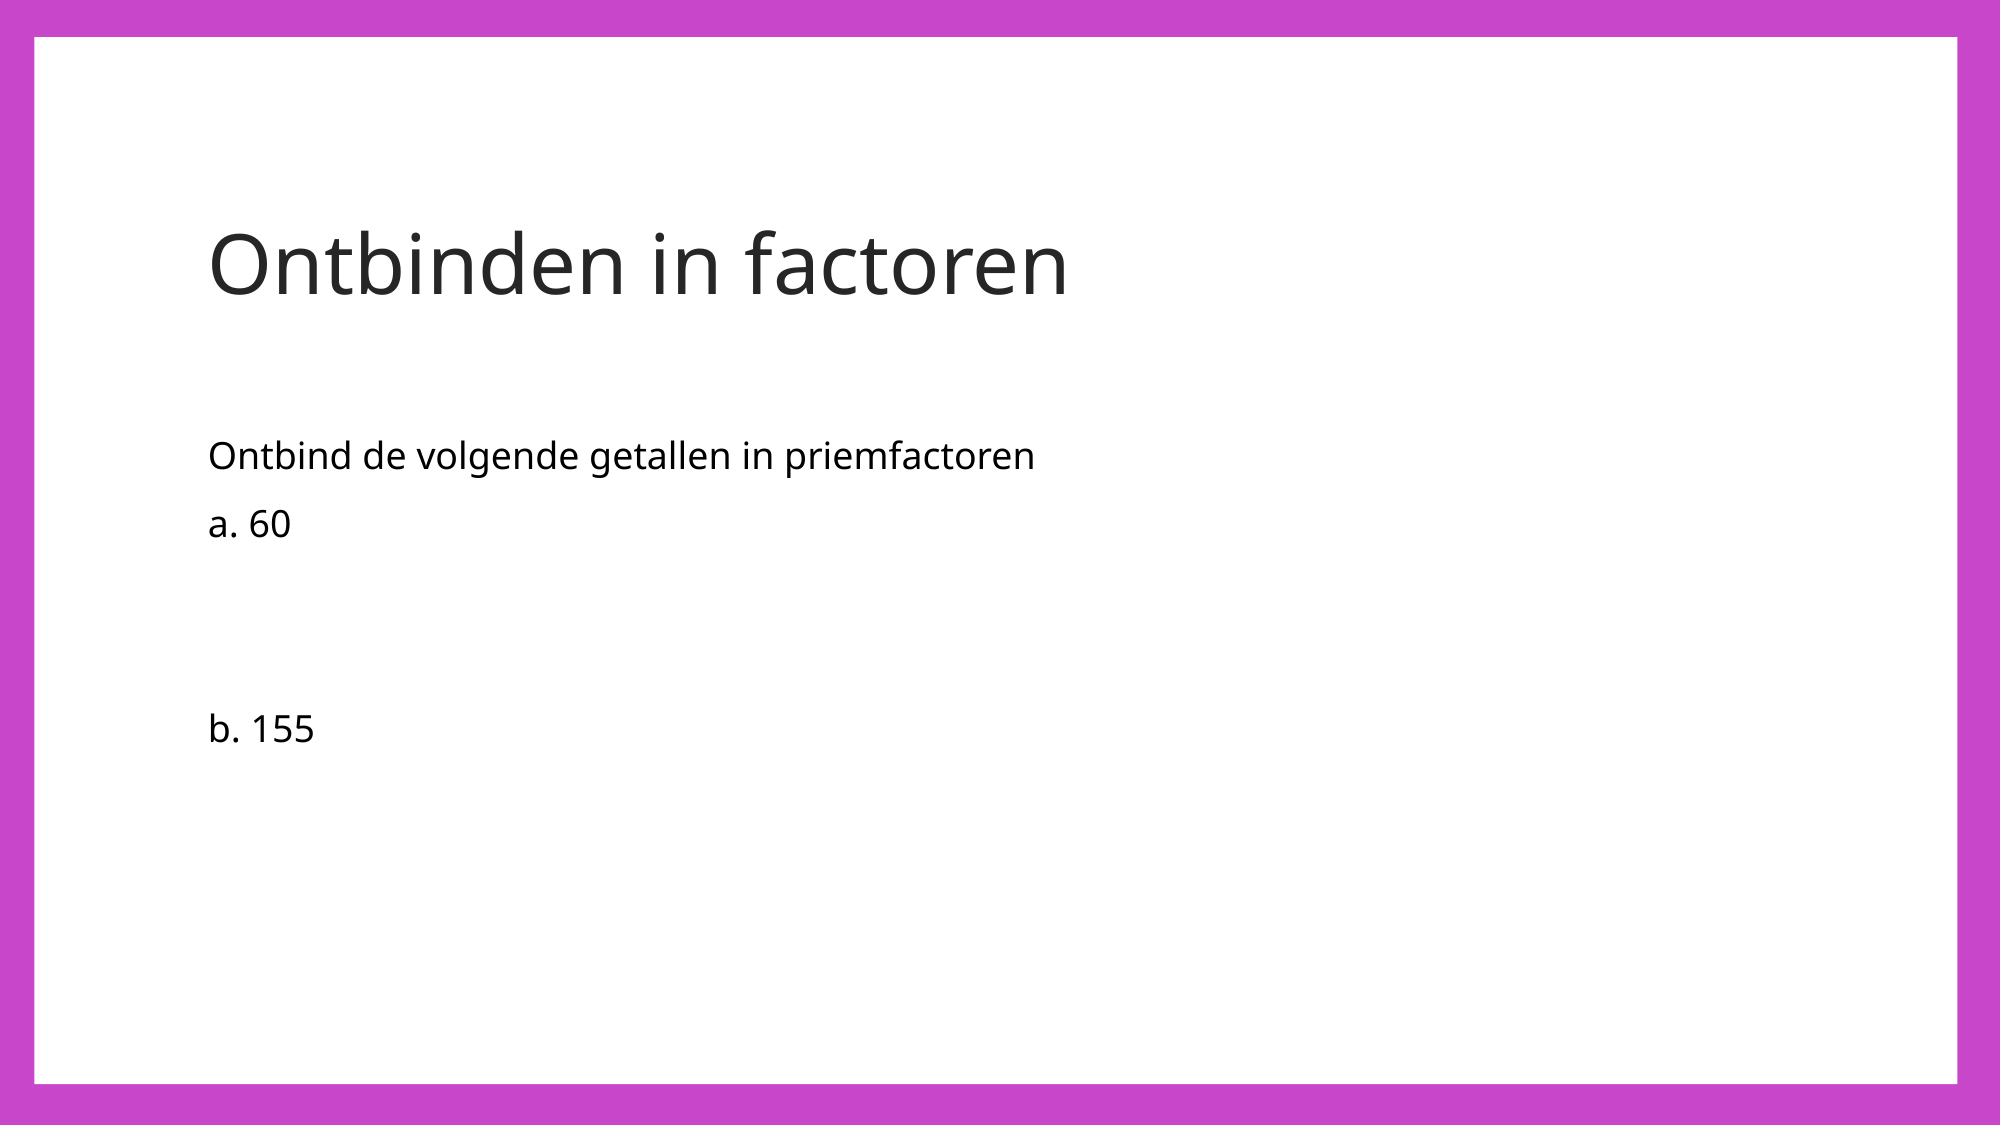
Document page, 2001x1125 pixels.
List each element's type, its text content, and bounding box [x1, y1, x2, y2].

list Ontbind de volgende getallen in priemfactoren a. 60 b. 155 [192, 419, 1800, 979]
title Ontbinden in factoren [192, 142, 1800, 394]
text_box [0, 0, 2000, 1125]
text_box [34, 37, 1958, 1085]
